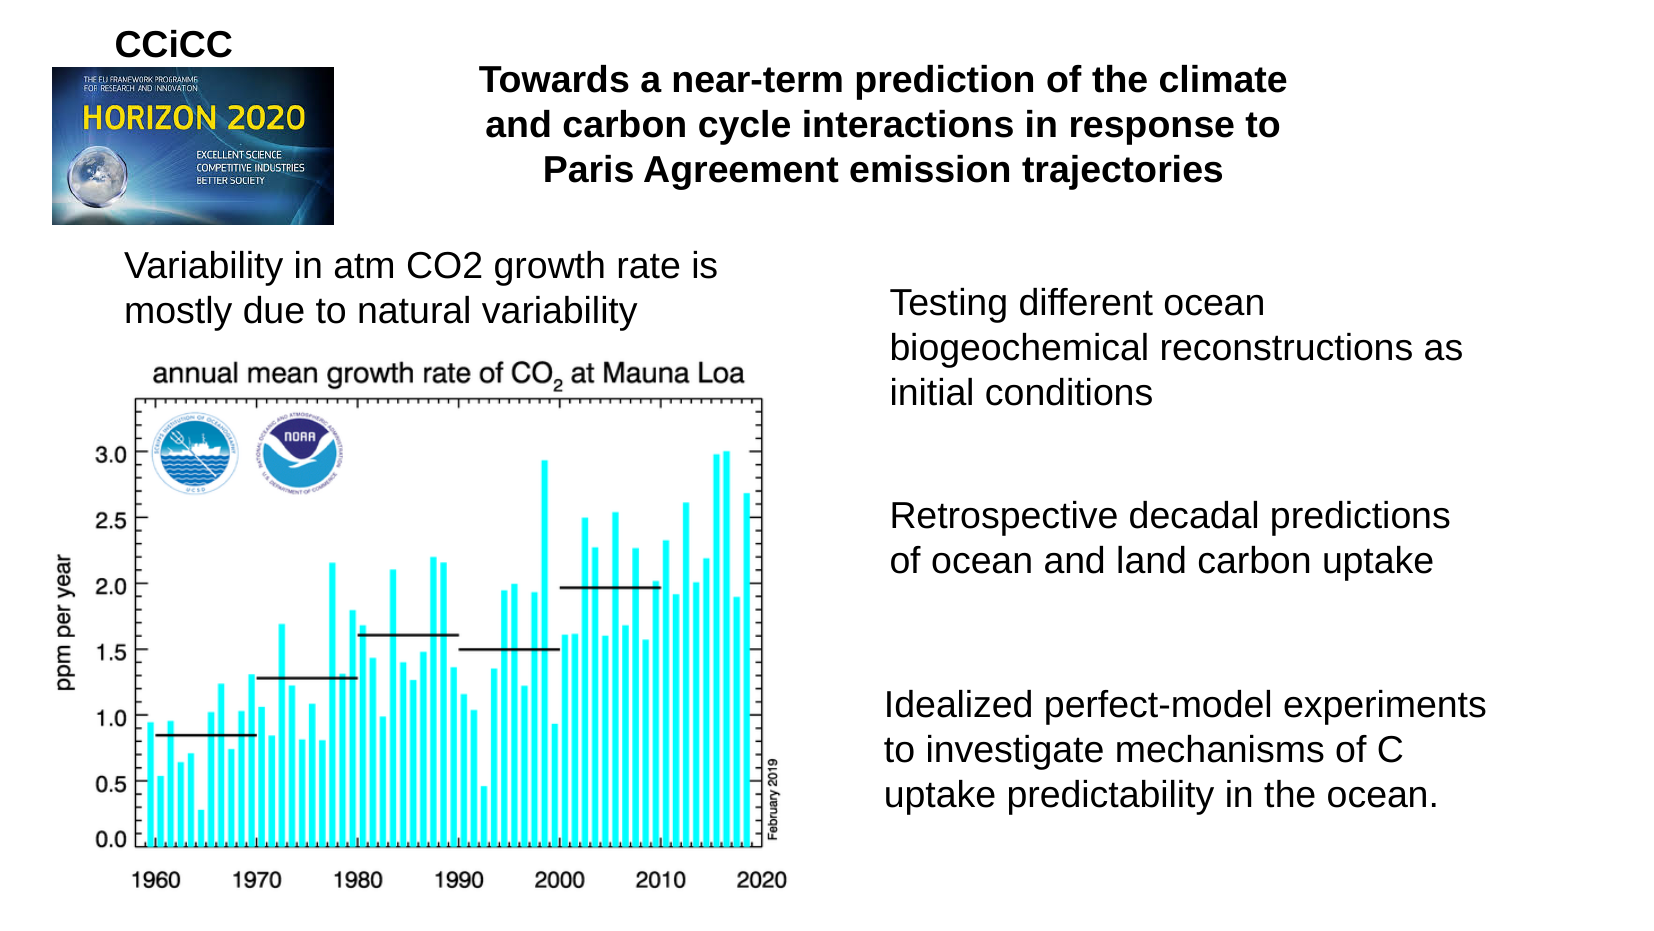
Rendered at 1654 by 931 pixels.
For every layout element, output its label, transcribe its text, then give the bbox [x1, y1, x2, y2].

text_box Testing different ocean biogeochemical reconstructions as initial conditions [874, 270, 1505, 421]
text_box Towards a near-term prediction of the climate and carbon cycle interactions in response to Paris Agreement emission trajectories [441, 48, 1326, 198]
text_box Retrospective decadal predictions of ocean and land carbon uptake [874, 483, 1505, 589]
text_box CCiCC [99, 12, 340, 73]
picture [52, 67, 334, 225]
text_box Idealized perfect-model experiments to investigate mechanisms of C uptake predictability in the ocean. [869, 672, 1526, 868]
text_box Variability in atm CO2 growth rate is mostly due to natural variability [109, 233, 830, 339]
picture [31, 335, 812, 914]
